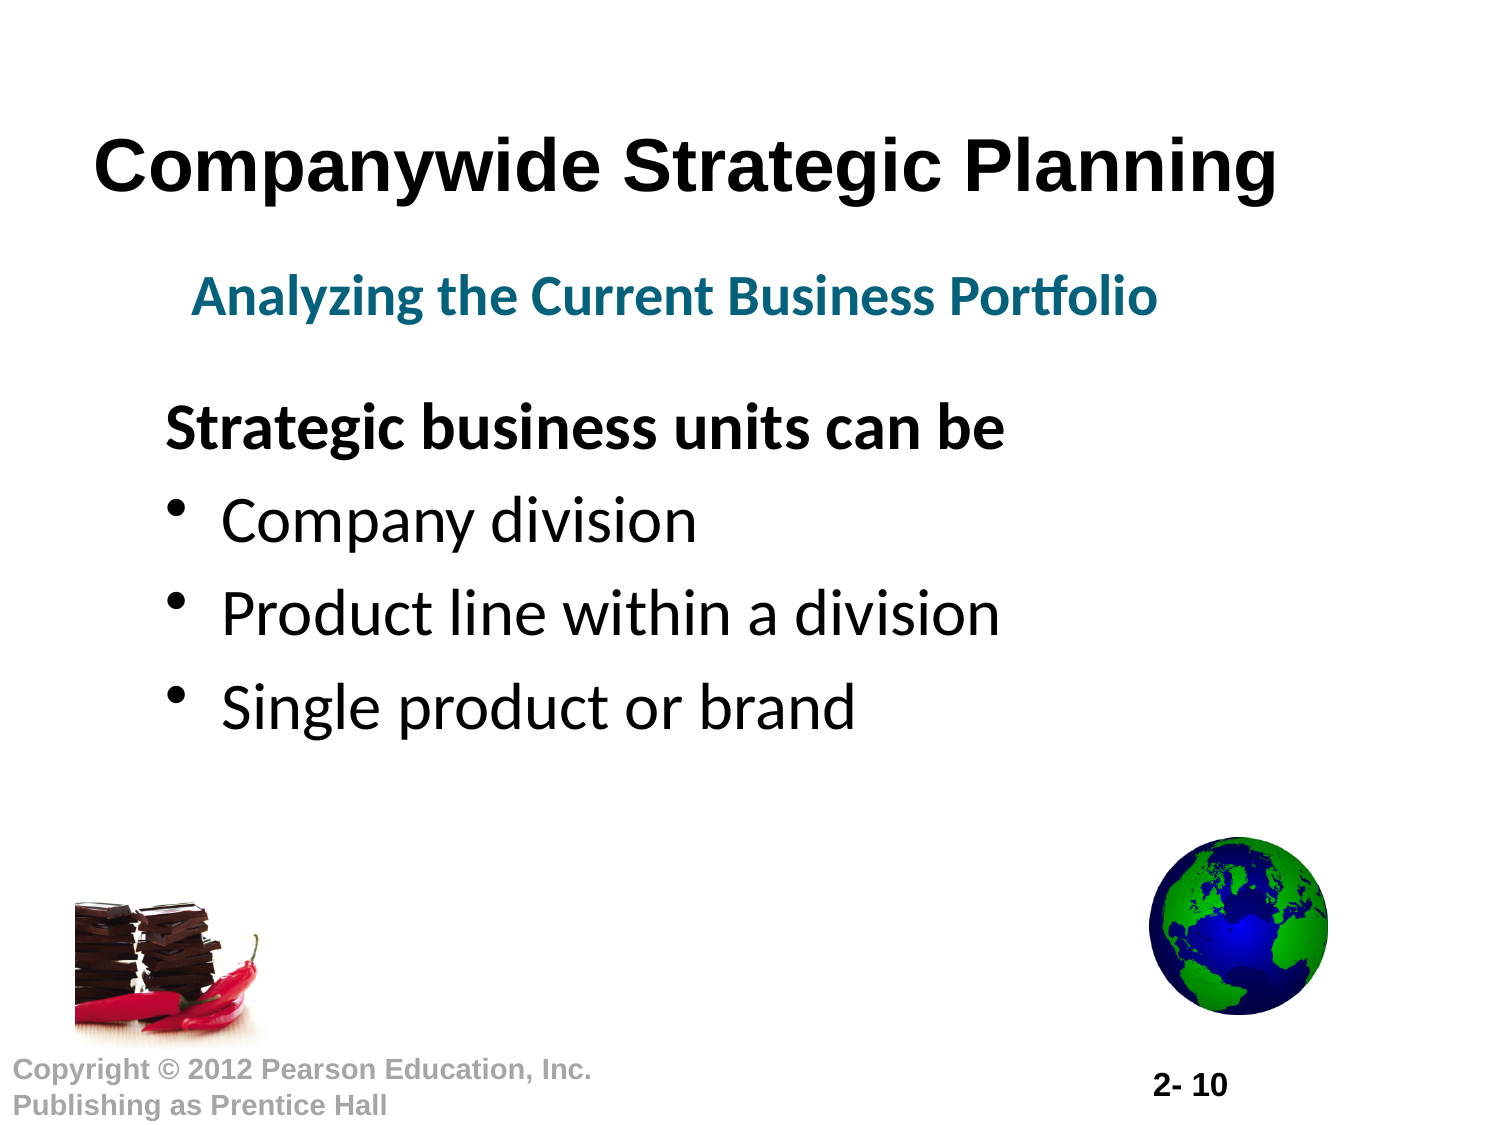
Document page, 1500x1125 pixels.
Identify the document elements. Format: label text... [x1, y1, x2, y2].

title Companywide Strategic Planning [49, 74, 1326, 263]
list Strategic business units can be Company division Product line within a division Single product or brand [149, 374, 1426, 1051]
picture [75, 887, 275, 1054]
picture [1149, 837, 1328, 1016]
list Analyzing the Current Business Portfolio [0, 249, 1351, 326]
